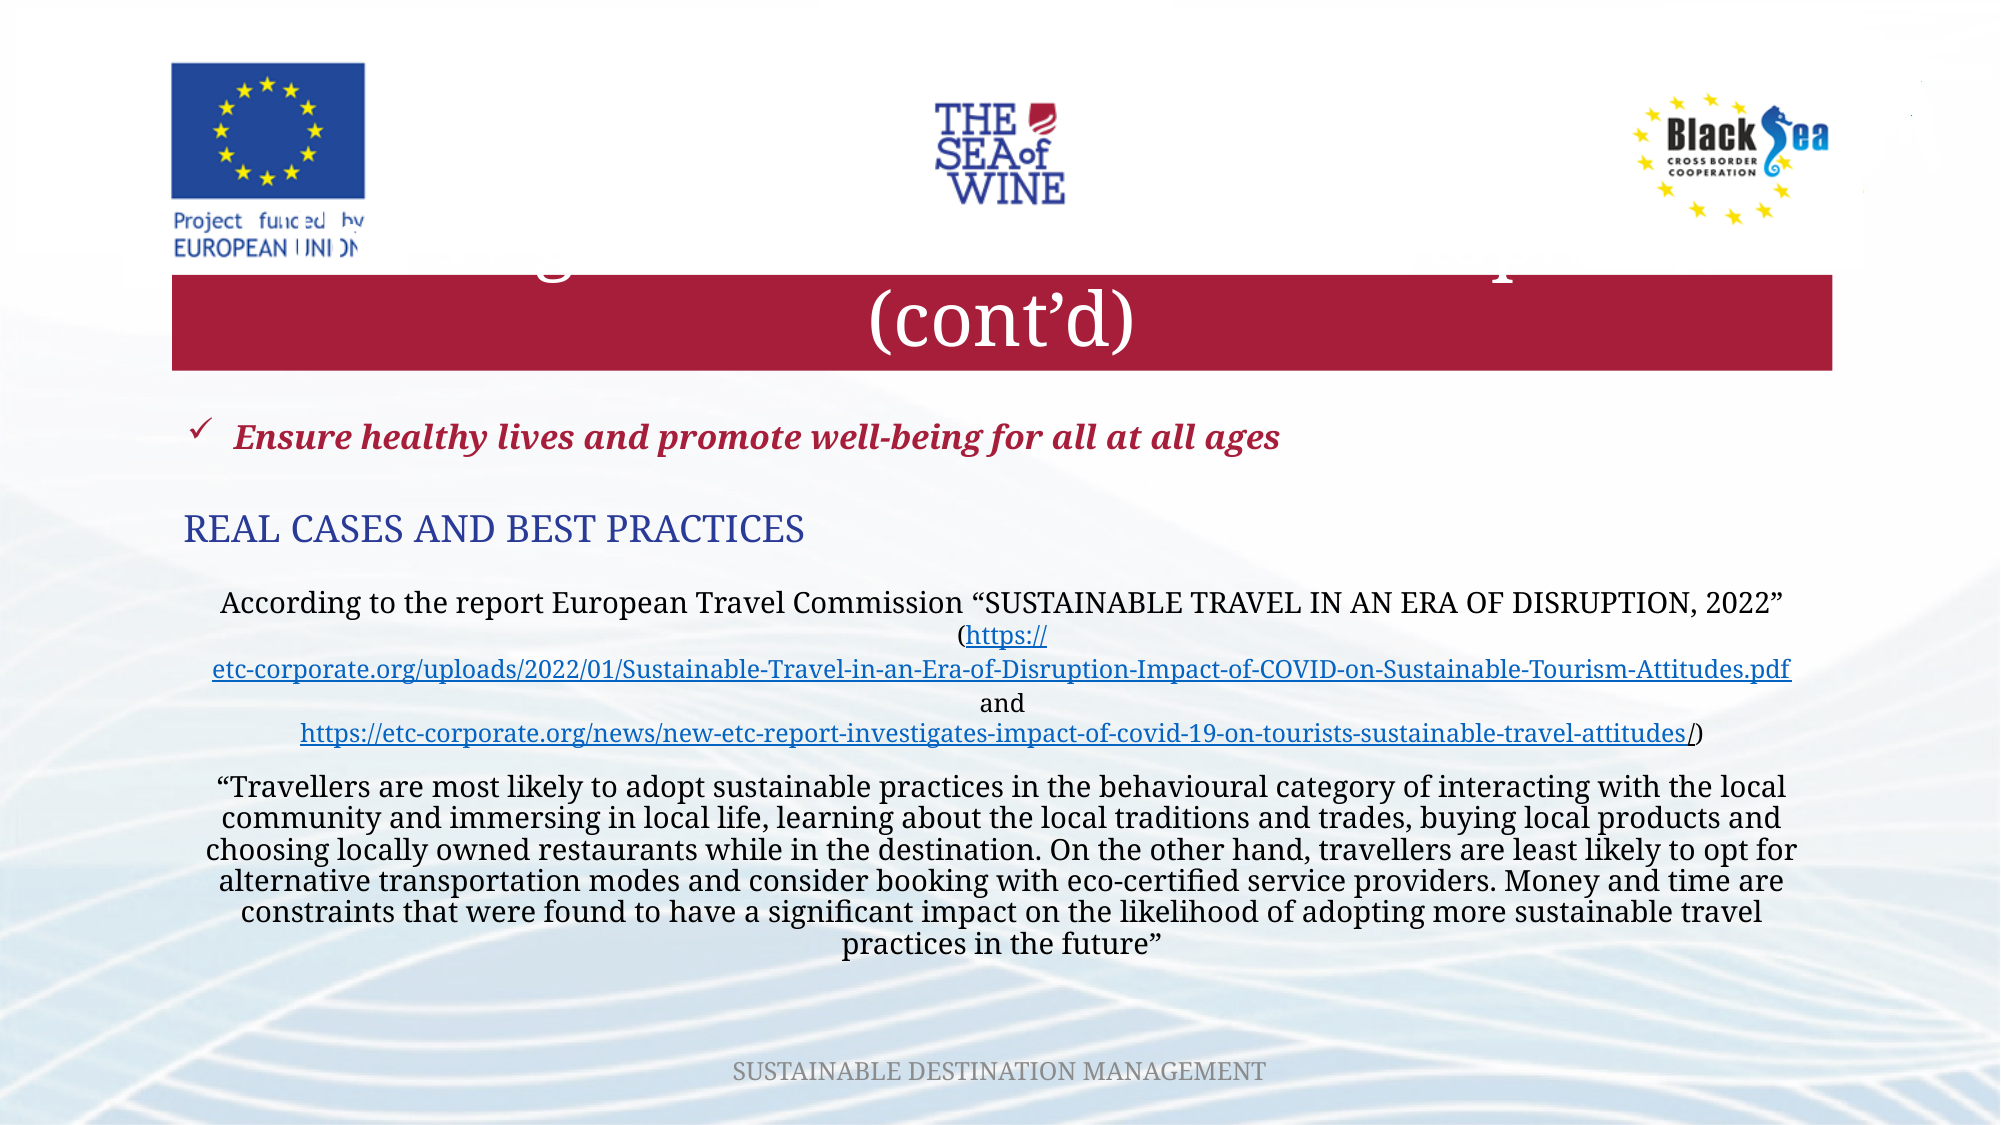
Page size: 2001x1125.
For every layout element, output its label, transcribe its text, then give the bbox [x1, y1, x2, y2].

list Ensure healthy lives and promote well-being for all at all ages According to the report European Travel Commission “SUSTAINABLE TRAVEL IN AN ERA OF DISRUPTION, 2022” (https://etc-corporate.org/uploads/2022/01/Sustainable-Travel-in-an-Era-of-Disruption-Impact-of-COVID-on-Sustainable-Tourism-Attitudes.pdf and https://etc-corporate.org/news/new-etc-report-investigates-impact-of-covid-19-on-tourists-sustainable-travel-attitudes/) “Travellers are most likely to adopt sustainable practices in the behavioural category of interacting with the local community and immersing in local life, learning about the local traditions and trades, buying local products and choosing locally owned restaurants while in the destination. On the other hand, travellers are least likely to opt for alternative transportation modes and consider booking with eco-certified service providers. Money and time are constraints that were found to have a significant impact on the likelihood of adopting more sustainable travel practices in the future” [172, 414, 1833, 962]
text_box real cases and best practices [168, 497, 821, 558]
picture [0, 0, 2001, 1125]
title The 17 goals of sustainable development (cont’d) [172, 274, 1833, 371]
footer SUSTAINABLE DESTINATION MANAGEMENT [662, 1042, 1338, 1103]
